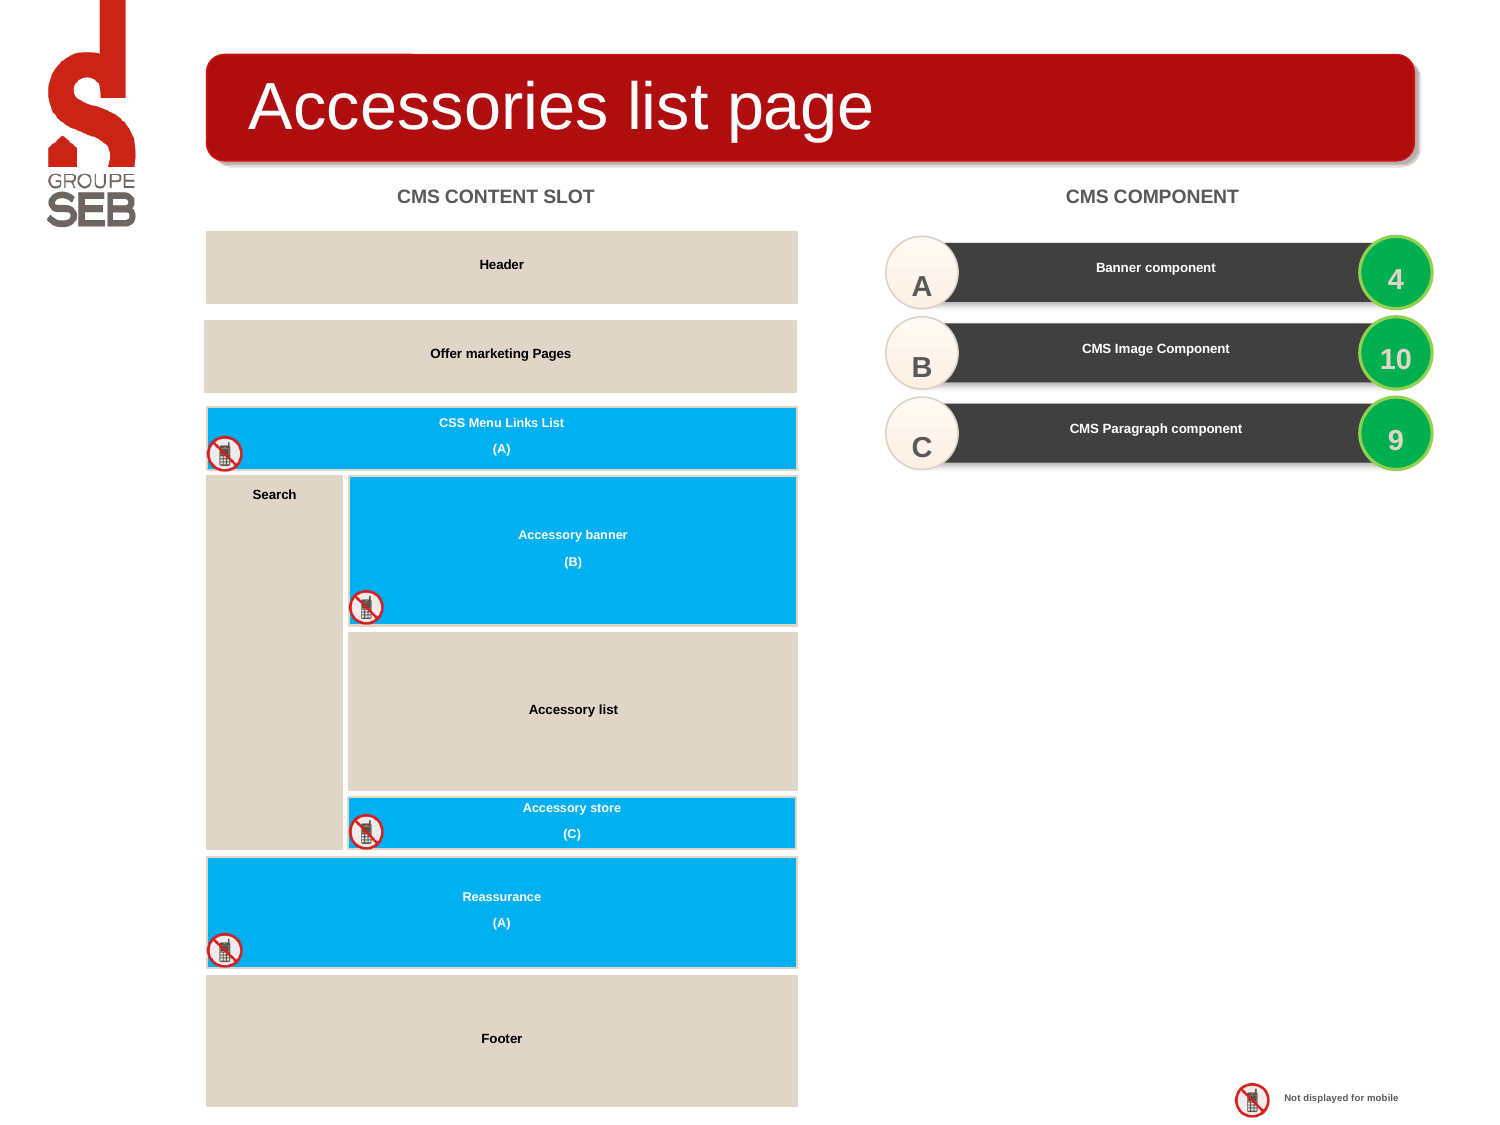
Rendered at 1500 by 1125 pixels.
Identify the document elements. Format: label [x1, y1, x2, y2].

text_box [204, 974, 799, 1108]
text_box [204, 405, 799, 472]
picture [206, 931, 242, 968]
text_box [347, 631, 799, 792]
text_box [218, 172, 774, 228]
text_box [885, 316, 1433, 390]
text_box [204, 230, 799, 305]
text_box [204, 474, 344, 851]
text_box [347, 474, 799, 628]
text_box [1270, 1082, 1500, 1117]
text_box [346, 794, 798, 851]
picture [348, 814, 384, 850]
picture [0, 0, 182, 266]
picture [206, 435, 243, 472]
picture [348, 589, 384, 626]
title [234, 56, 1400, 149]
text_box [885, 236, 1433, 309]
text_box [204, 855, 799, 970]
text_box [981, 172, 1324, 228]
text_box [885, 396, 1433, 470]
picture [1233, 1081, 1270, 1118]
text_box [203, 319, 798, 394]
